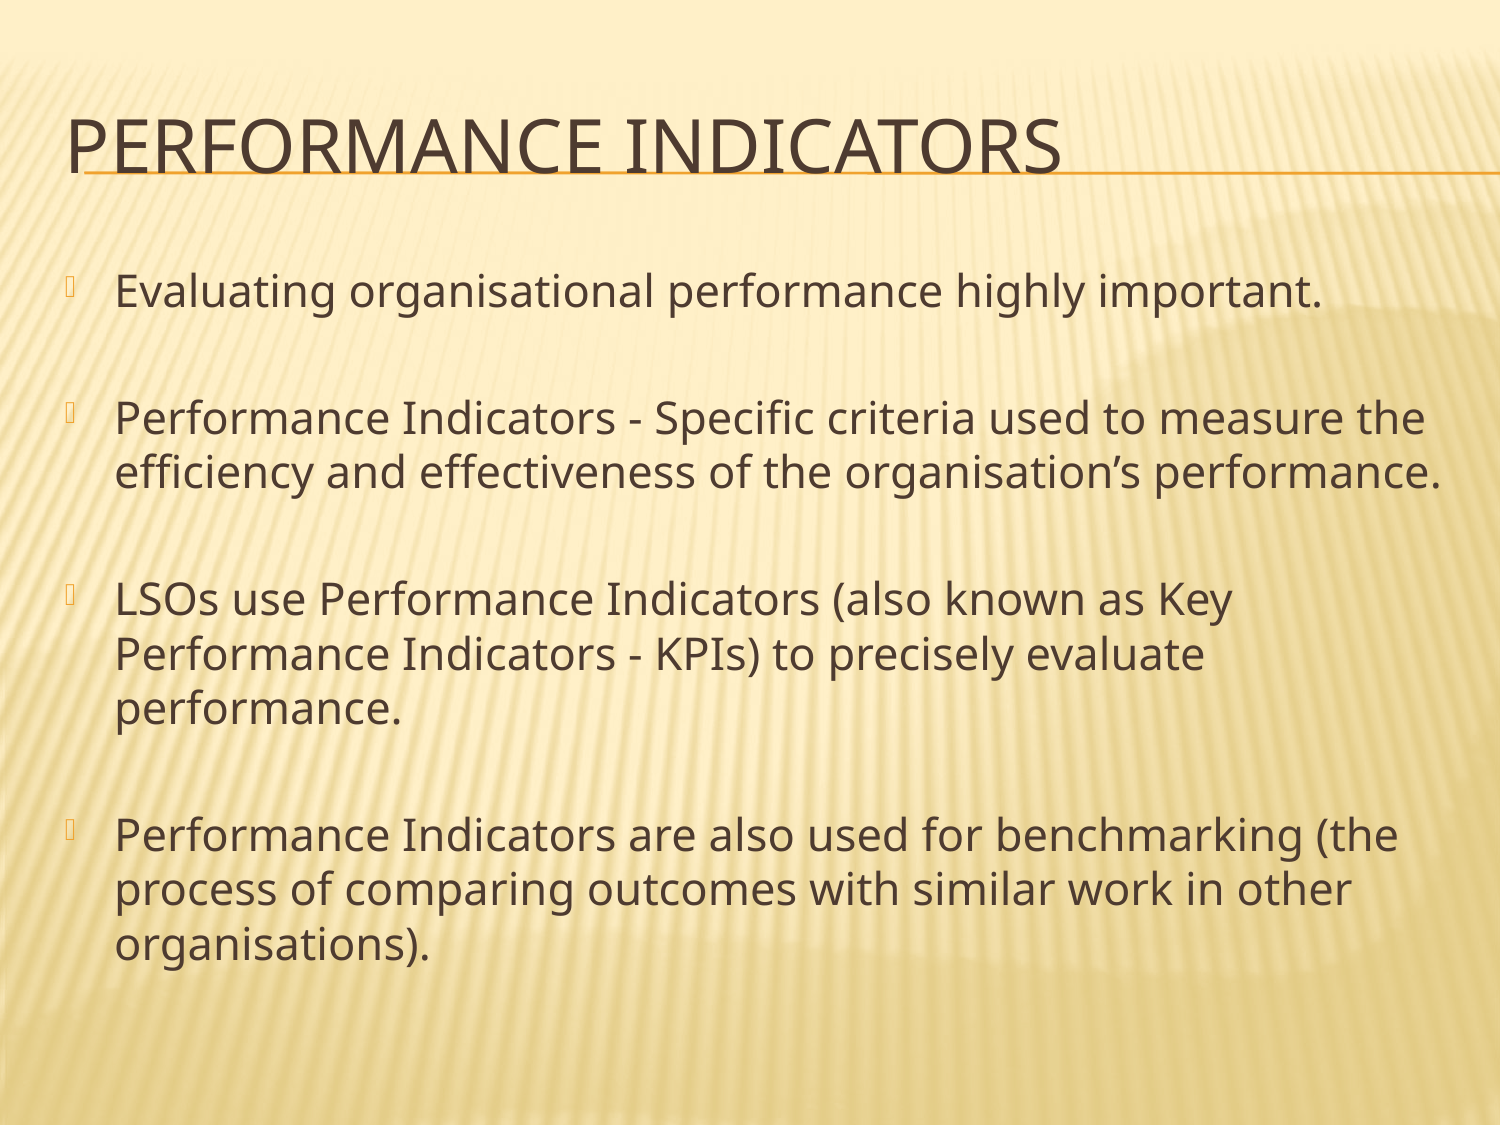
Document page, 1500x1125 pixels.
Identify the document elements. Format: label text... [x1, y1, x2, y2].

list Evaluating organisational performance highly important. Performance Indicators - Specific criteria used to measure the efficiency and effectiveness of the organisation’s performance. LSOs use Performance Indicators (also known as Key Performance Indicators - KPIs) to precisely evaluate performance. Performance Indicators are also used for benchmarking (the process of comparing outcomes with similar work in other organisations). [50, 254, 1475, 998]
title Performance Indicators [50, 75, 1475, 213]
